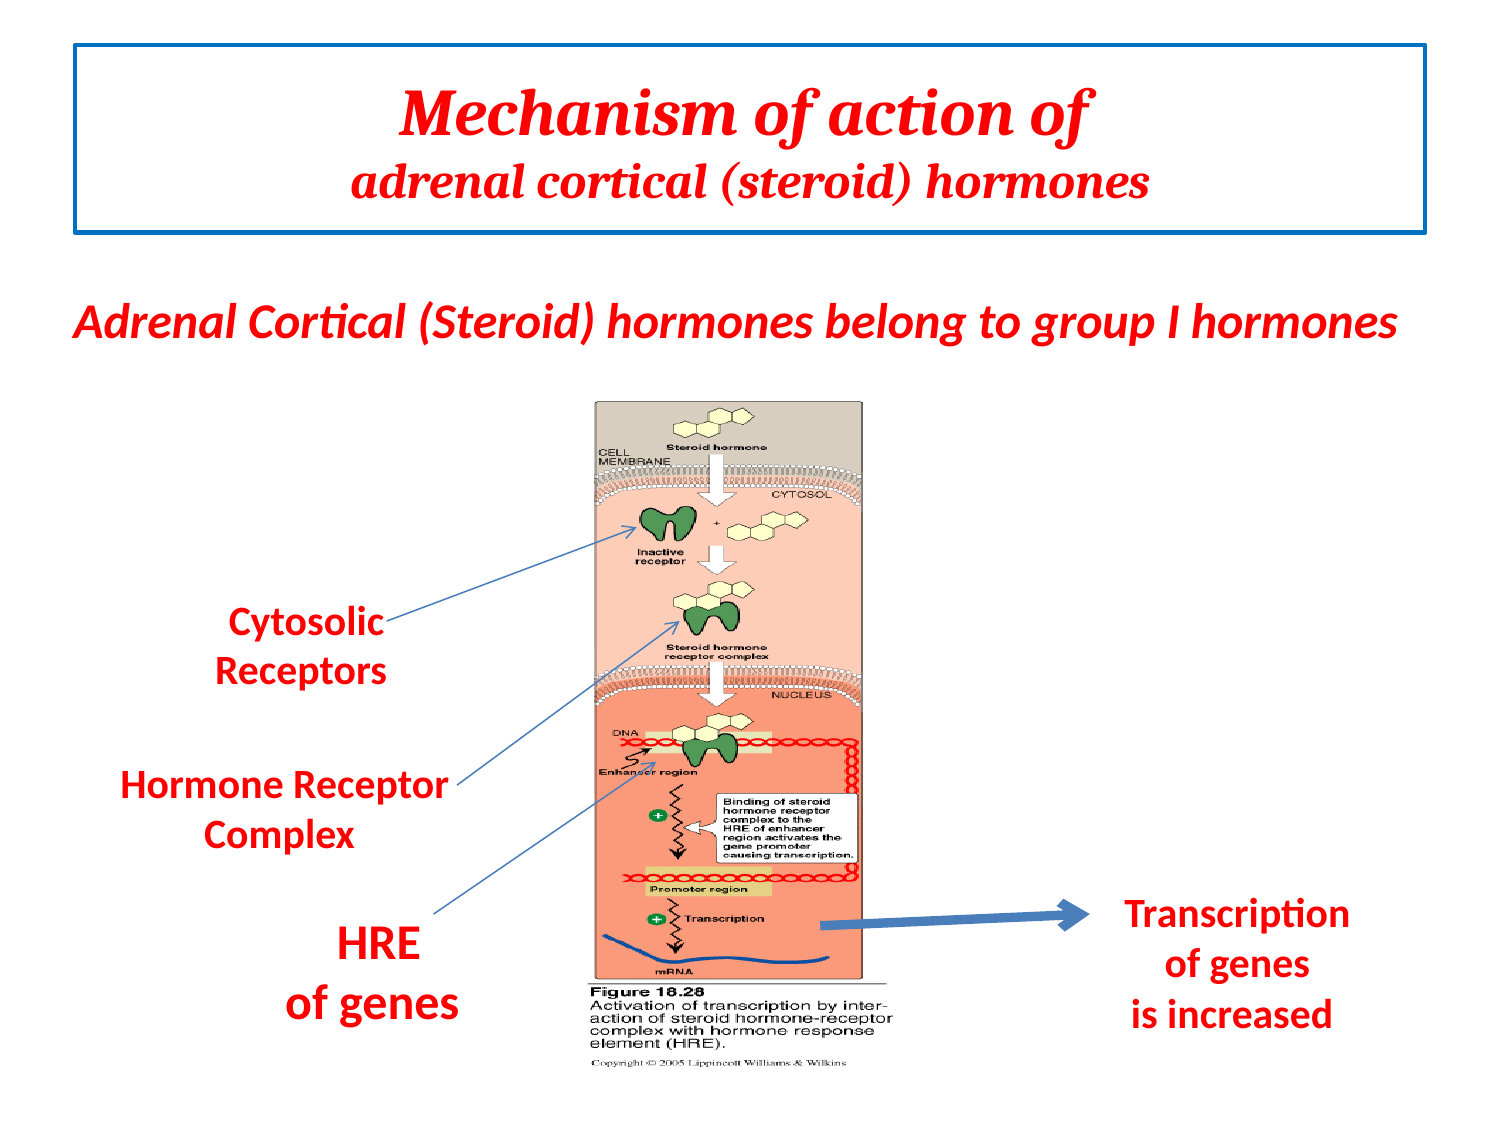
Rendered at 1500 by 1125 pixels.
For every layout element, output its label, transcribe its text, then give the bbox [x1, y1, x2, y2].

title Mechanism of action of adrenal cortical (steroid) hormones [75, 45, 1425, 233]
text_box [386, 527, 637, 622]
text_box Cytosolic Receptors [200, 585, 299, 701]
text_box Adrenal Cortical (Steroid) hormones belong to group I hormones [58, 281, 1453, 356]
text_box Hormone Receptor Complex [94, 749, 299, 865]
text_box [820, 913, 1091, 926]
text_box HRE of genes [210, 902, 299, 1038]
text_box Transcription of genes is increased [1176, 878, 1366, 1044]
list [304, 382, 1172, 1091]
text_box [456, 620, 680, 786]
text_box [433, 761, 657, 915]
